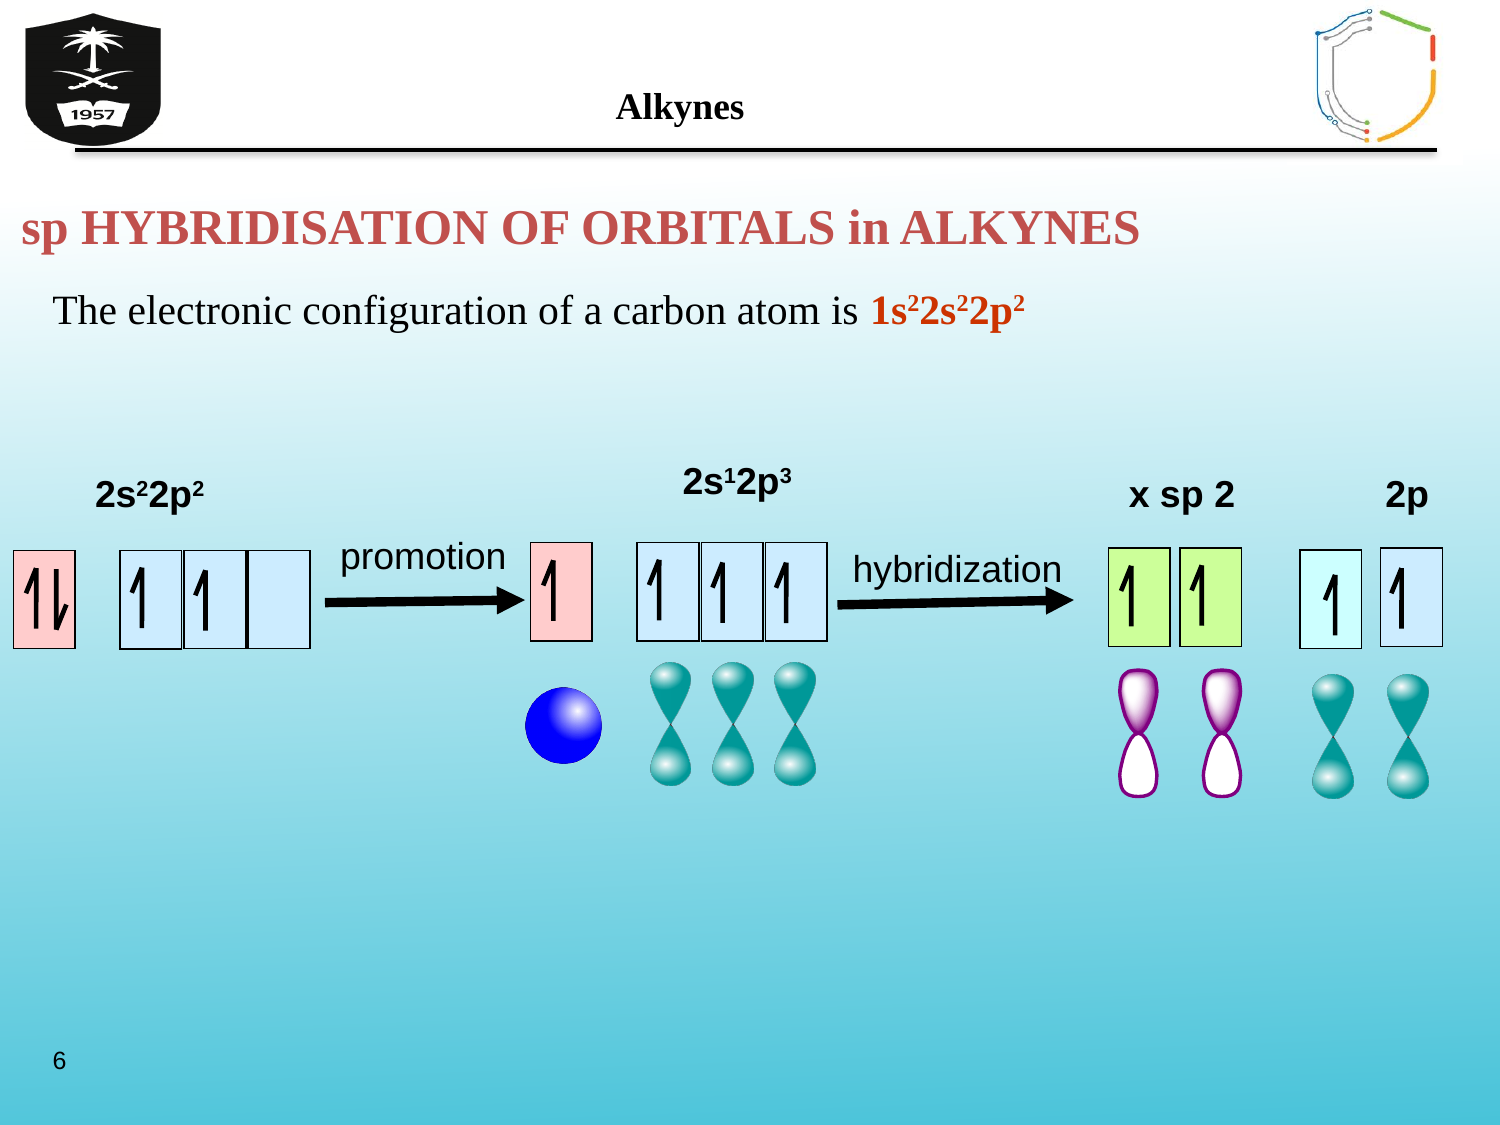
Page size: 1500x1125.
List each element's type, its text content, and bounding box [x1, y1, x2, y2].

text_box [131, 567, 143, 629]
text_box [1380, 547, 1443, 647]
picture [1312, 674, 1354, 799]
text_box [1179, 548, 1242, 647]
picture [24, 12, 163, 151]
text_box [542, 560, 554, 622]
text_box 2 x sp [1037, 462, 1337, 523]
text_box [25, 567, 37, 629]
text_box [13, 550, 75, 649]
text_box sp HYBRIDISATION OF ORBITALS in ALKYNES [0, 187, 1188, 263]
text_box promotion [325, 524, 522, 585]
picture [524, 687, 602, 764]
text_box 2s12p3 [587, 449, 887, 510]
text_box [637, 542, 699, 641]
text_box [775, 562, 787, 624]
text_box Alkynes [600, 74, 760, 135]
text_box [1120, 565, 1132, 627]
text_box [55, 569, 67, 630]
text_box The electronic configuration of a carbon atom is 1s22s22p2 [37, 275, 1225, 411]
text_box hybridization [837, 537, 1078, 598]
text_box [120, 550, 182, 649]
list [1116, 662, 1161, 801]
text_box [248, 550, 310, 649]
picture [649, 662, 691, 787]
picture [712, 662, 754, 787]
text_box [194, 570, 206, 631]
text_box [1299, 549, 1362, 649]
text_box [648, 559, 660, 621]
picture [774, 662, 816, 787]
text_box [837, 598, 1074, 607]
text_box [765, 542, 828, 641]
text_box [530, 542, 593, 641]
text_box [712, 562, 723, 624]
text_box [1391, 567, 1402, 629]
text_box 6 [37, 1037, 82, 1083]
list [1199, 662, 1245, 801]
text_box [1324, 574, 1336, 636]
text_box [324, 593, 526, 607]
picture [1287, 0, 1463, 165]
text_box 2p [1362, 462, 1452, 523]
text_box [1191, 565, 1202, 627]
text_box 2s22p2 [0, 462, 300, 523]
picture [1387, 674, 1429, 799]
text_box [1108, 547, 1171, 647]
text_box [701, 542, 763, 641]
text_box [184, 550, 246, 649]
